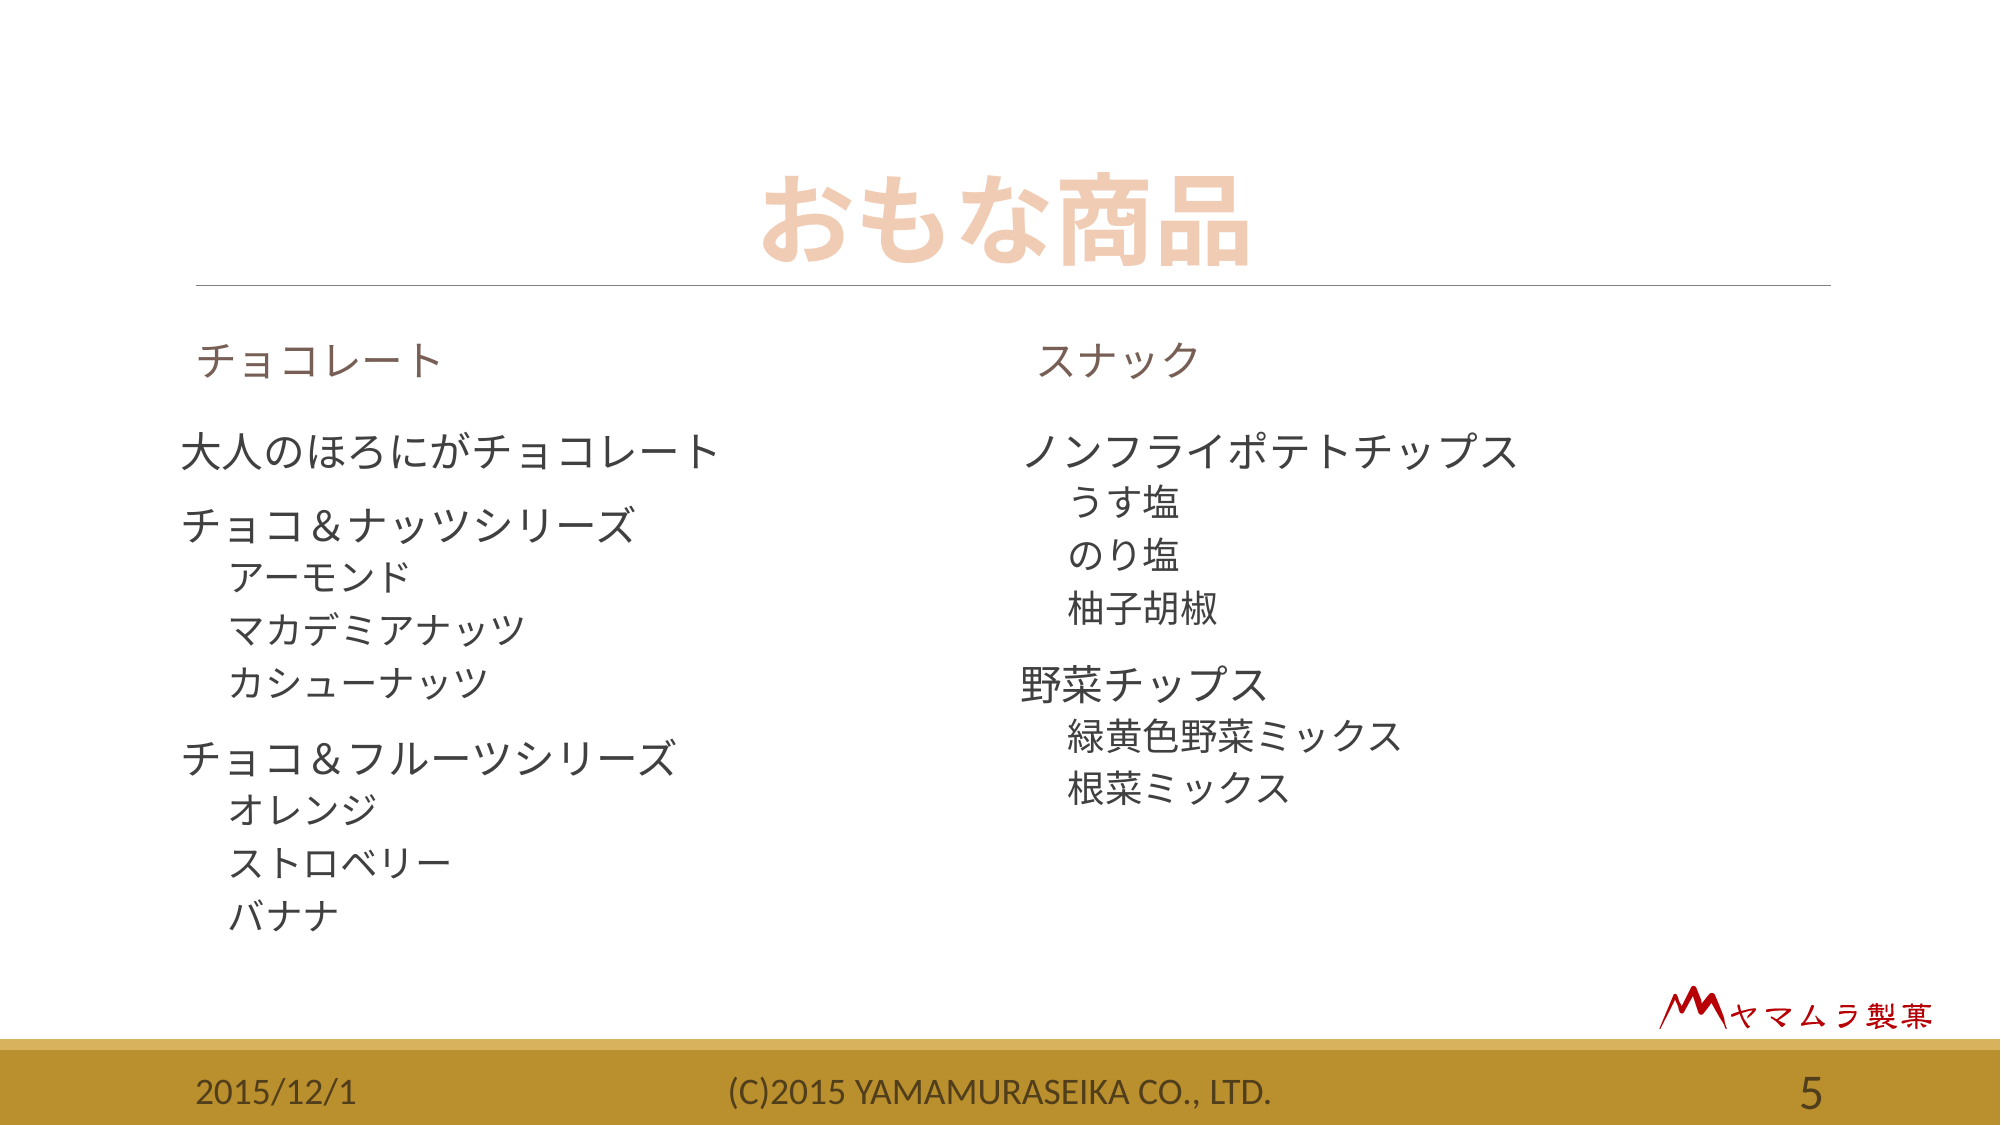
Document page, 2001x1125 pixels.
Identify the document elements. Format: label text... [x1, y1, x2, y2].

list スナック [1020, 302, 1830, 423]
list ノンフライポテトチップス うす塩 のり塩 柚子胡椒 野菜チップス 緑黄色野菜ミックス 根菜ミックス [1020, 423, 1830, 978]
slide_number 5 [1624, 1059, 1840, 1120]
picture [1656, 984, 1932, 1030]
list 大人のほろにがチョコレート チョコ＆ナッツシリーズ アーモンド マカデミアナッツ カシューナッツ チョコ＆フルーツシリーズ オレンジ ストロベリー バナナ [180, 423, 990, 978]
title おもな商品 [180, 47, 1830, 285]
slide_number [180, 1059, 586, 1120]
list チョコレート [180, 302, 990, 423]
footer (c)2015 YAMAMURASEIKA CO., LTD. [604, 1059, 1396, 1120]
